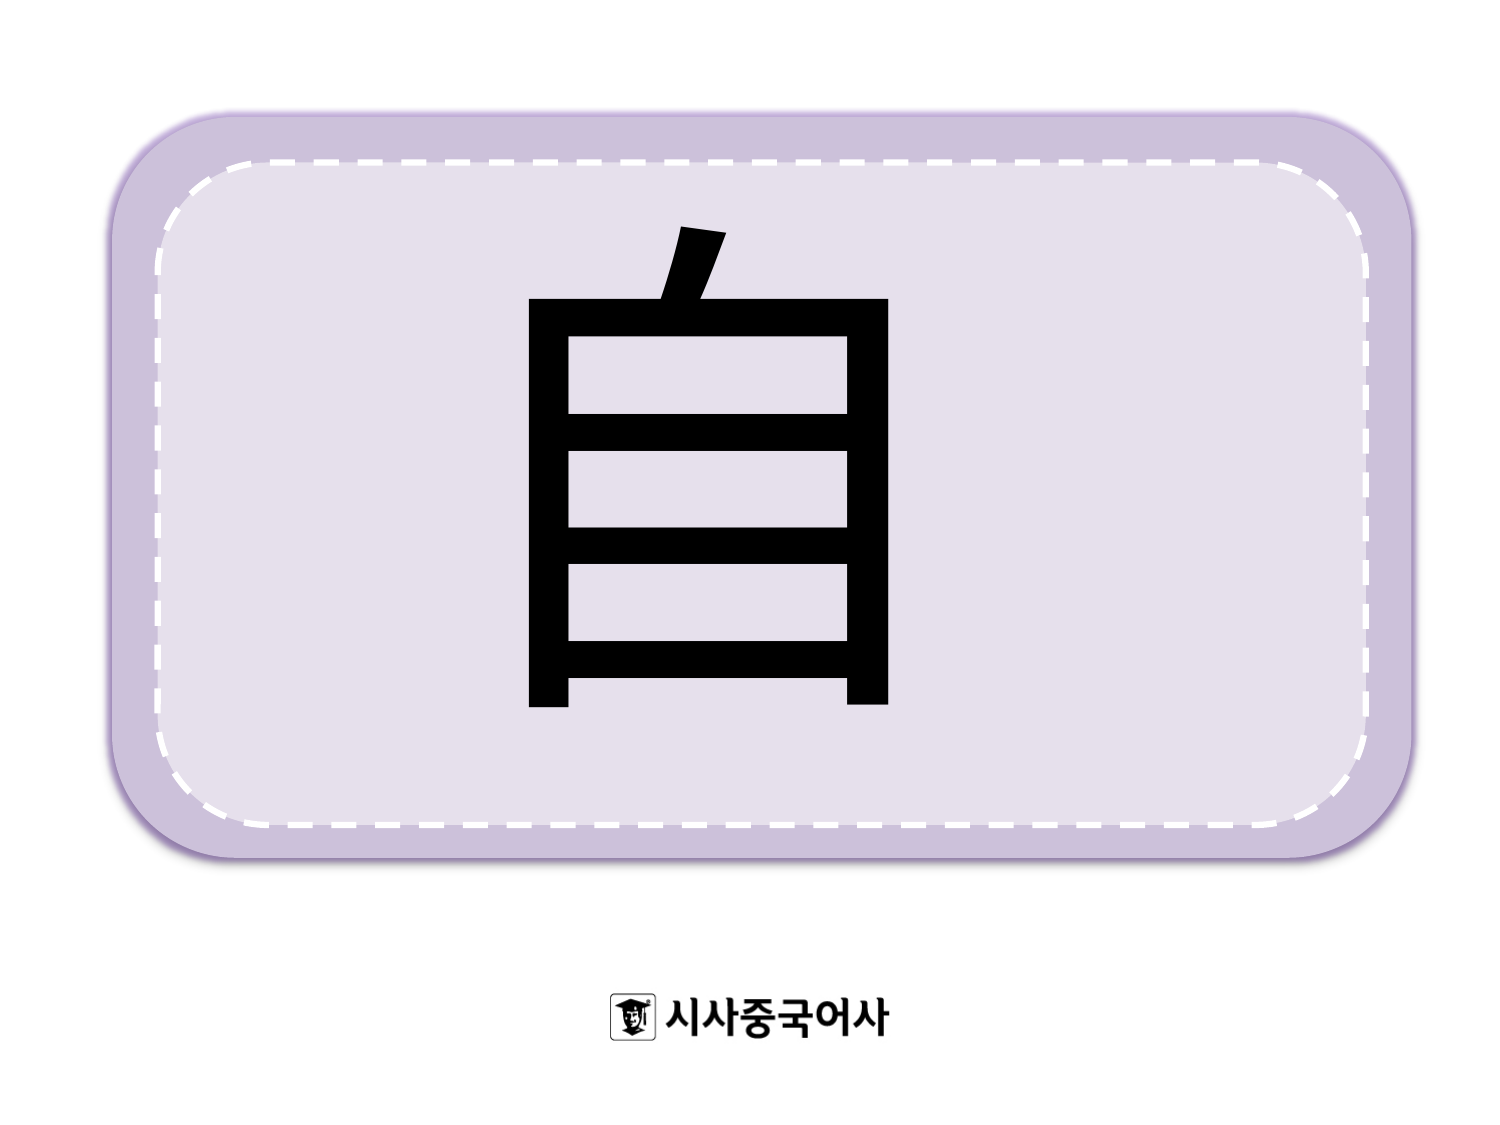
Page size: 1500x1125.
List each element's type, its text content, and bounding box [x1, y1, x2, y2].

text_box 自 [159, 125, 1368, 788]
picture [602, 987, 898, 1047]
